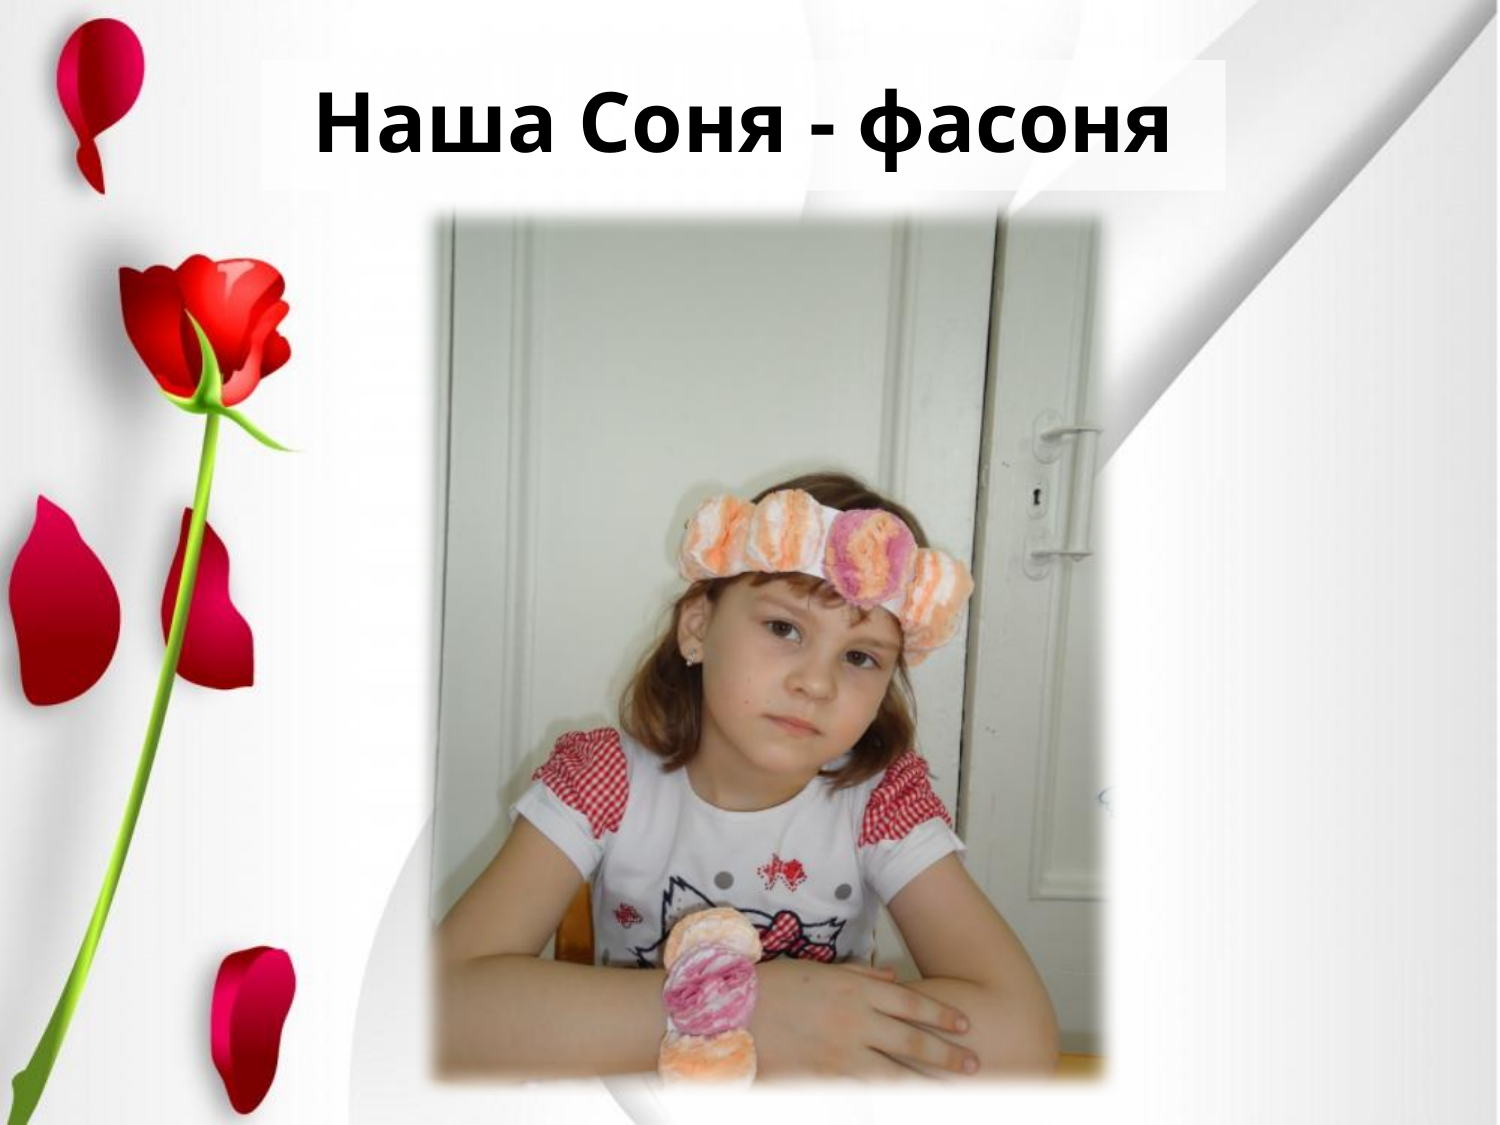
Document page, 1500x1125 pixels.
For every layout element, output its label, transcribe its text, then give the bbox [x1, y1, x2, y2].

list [319, 295, 1218, 1001]
picture [0, 0, 1500, 1125]
title Наша Соня - фасоня [261, 59, 1226, 191]
